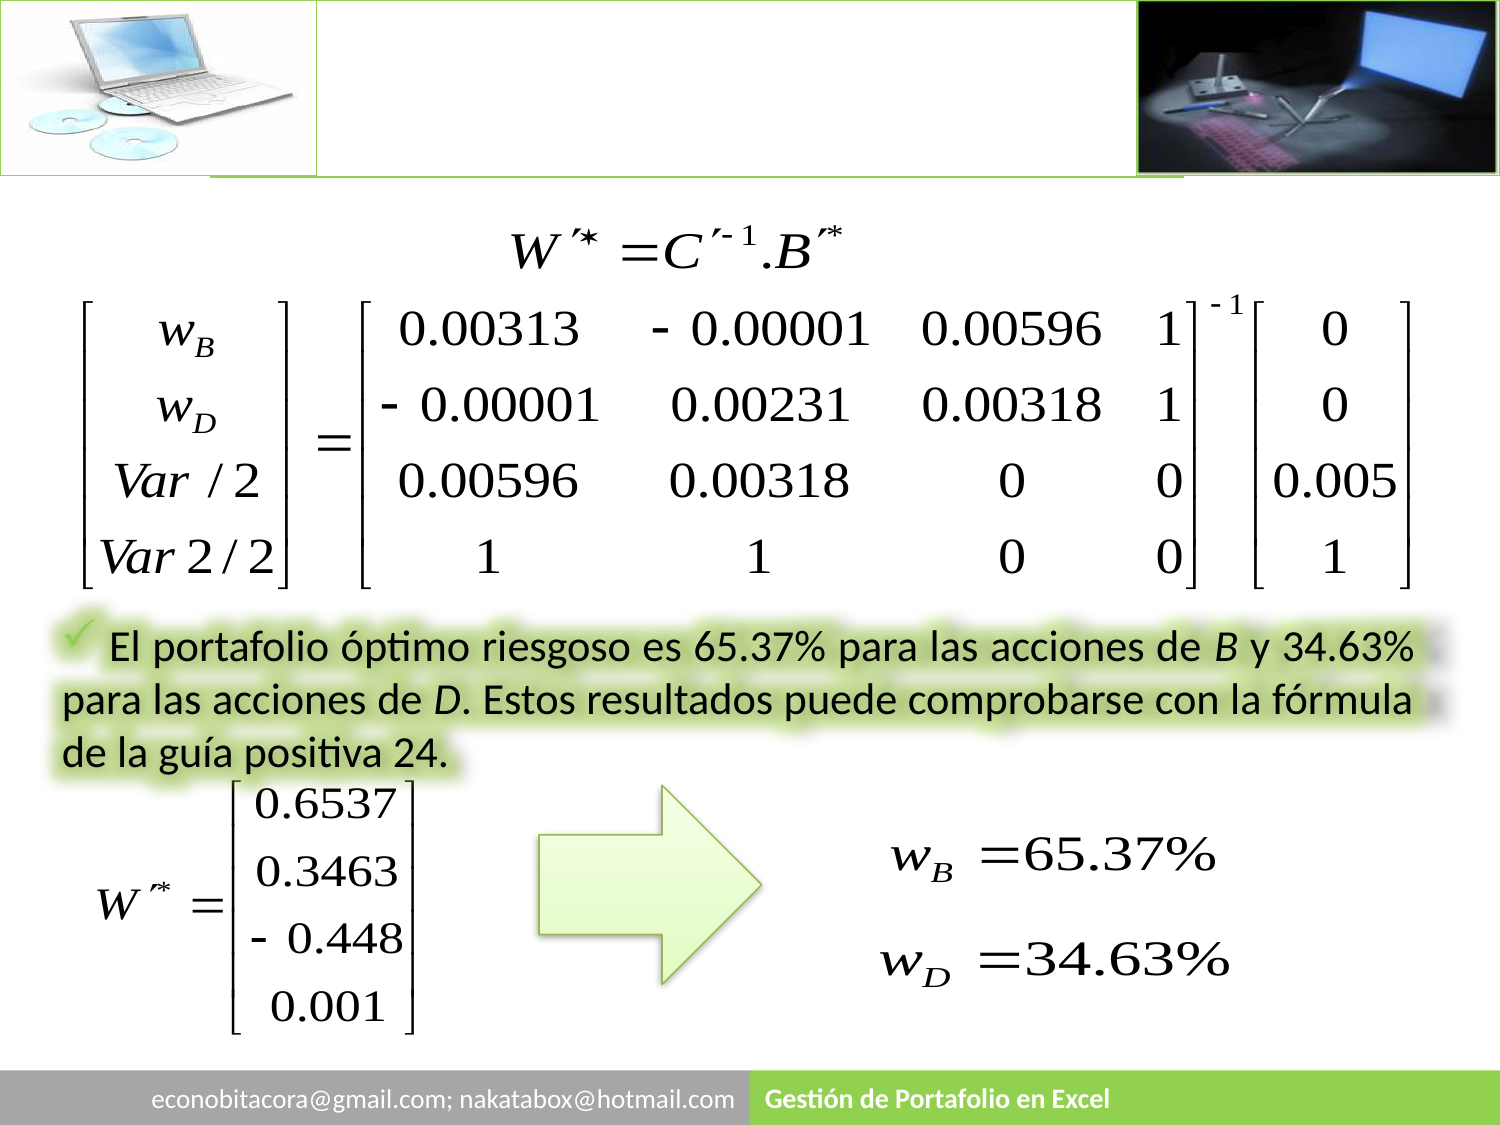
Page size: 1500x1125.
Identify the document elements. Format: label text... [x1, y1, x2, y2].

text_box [90, 773, 434, 1044]
text_box [538, 809, 763, 986]
picture [1136, 0, 1500, 177]
text_box [318, 0, 1134, 178]
text_box El portafolio óptimo riesgoso es 65.37% para las acciones de B y 34.63% para las acciones de D. Estos resultados puede comprobarse con la fórmula de la guía positiva 24. [46, 609, 1430, 786]
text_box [878, 820, 1231, 891]
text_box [503, 212, 855, 282]
picture [0, 0, 317, 177]
text_box Gestión de Portafolio en Excel [749, 1070, 1500, 1125]
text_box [866, 925, 1243, 997]
text_box econobitacora@gmail.com; nakatabox@hotmail.com [0, 1070, 749, 1125]
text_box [70, 280, 1430, 598]
